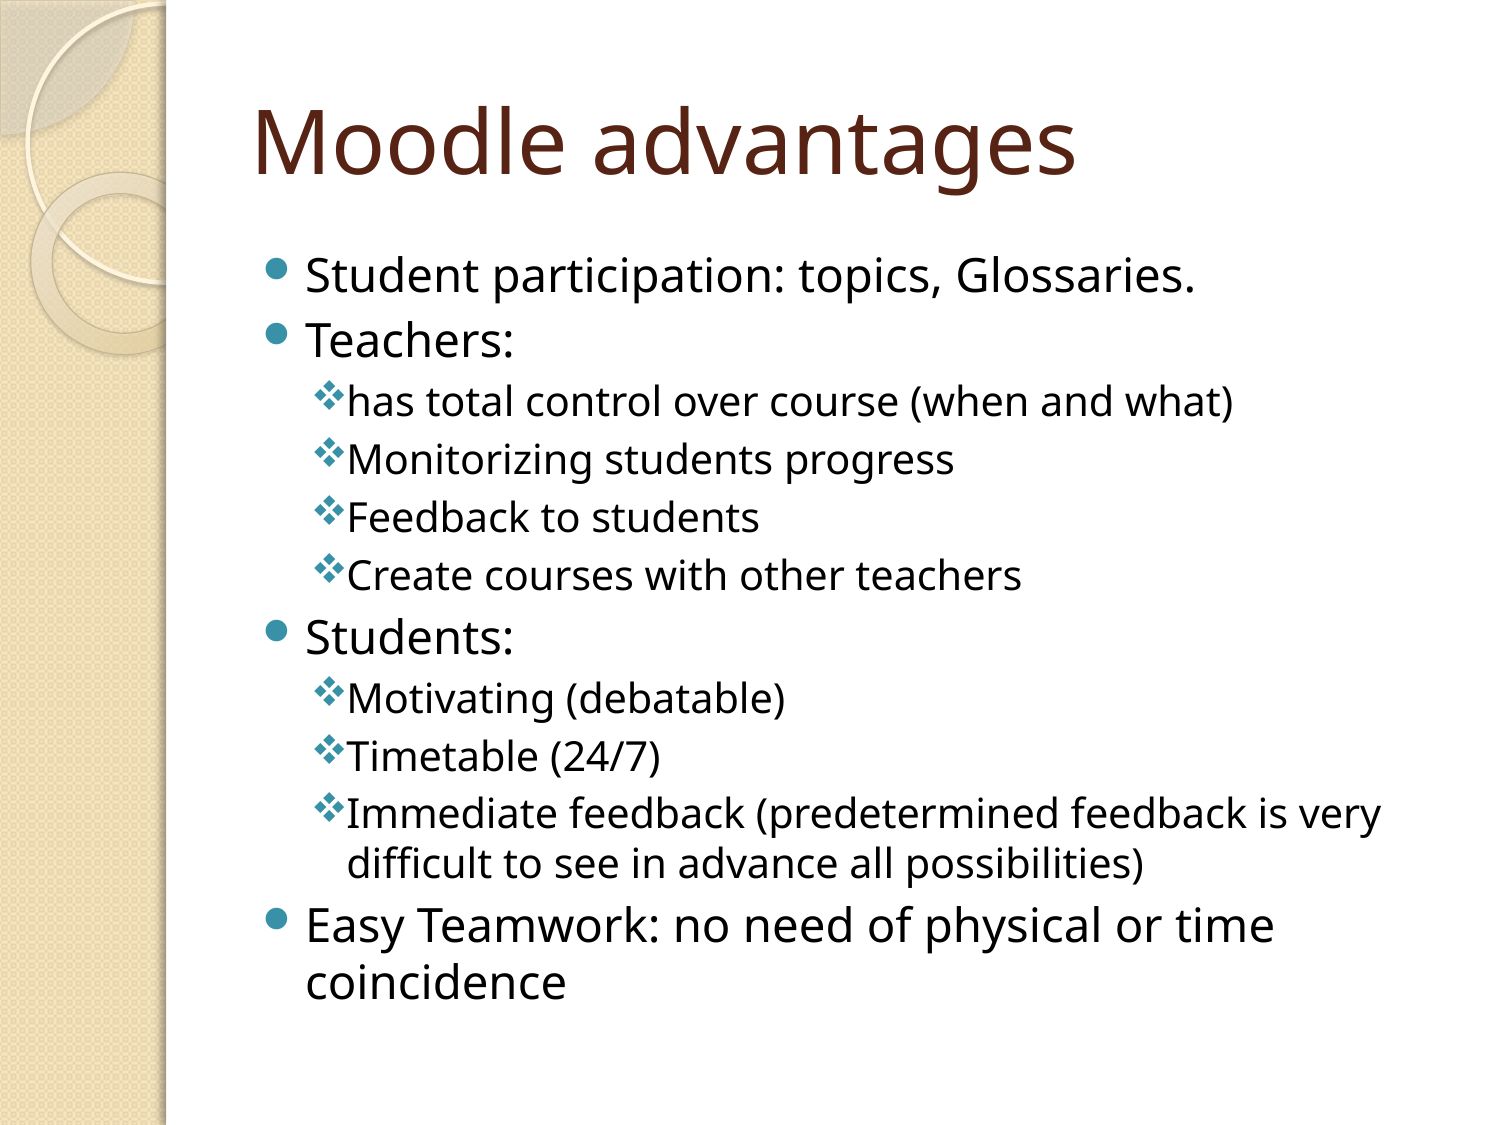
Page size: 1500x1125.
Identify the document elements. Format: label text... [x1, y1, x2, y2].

title Moodle advantages [235, 45, 1466, 233]
list Student participation: topics, Glossaries. Teachers: has total control over course (when and what) Monitorizing students progress Feedback to students Create courses with other teachers Students: Motivating (debatable) Timetable (24/7) Immediate feedback (predetermined feedback is very difficult to see in advance all possibilities) Easy Teamwork: no need of physical or time coincidence [235, 237, 1466, 1025]
